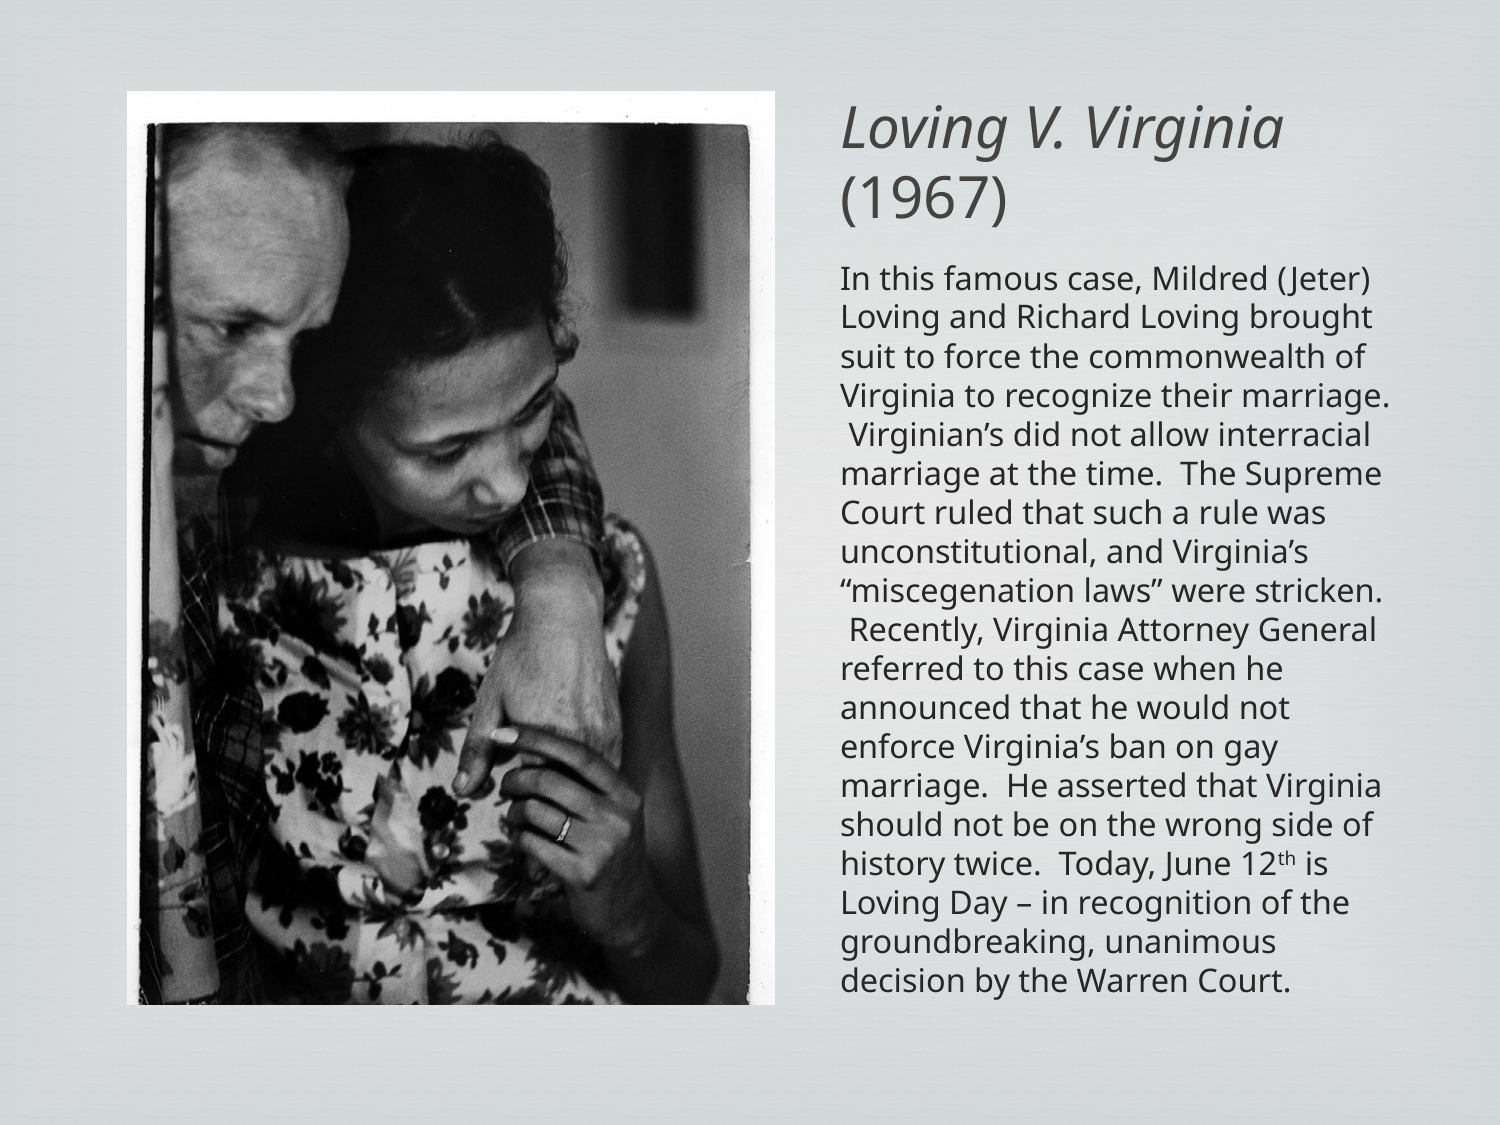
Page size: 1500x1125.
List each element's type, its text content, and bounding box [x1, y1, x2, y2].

list In this famous case, Mildred (Jeter) Loving and Richard Loving brought suit to force the commonwealth of Virginia to recognize their marriage. Virginian’s did not allow interracial marriage at the time. The Supreme Court ruled that such a rule was unconstitutional, and Virginia’s “miscegenation laws” were stricken. Recently, Virginia Attorney General referred to this case when he announced that he would not enforce Virginia’s ban on gay marriage. He asserted that Virginia should not be on the wrong side of history twice. Today, June 12th is Loving Day – in recognition of the groundbreaking, unanimous decision by the Warren Court. [825, 249, 1412, 1050]
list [127, 91, 776, 1006]
title Loving V. Virginia (1967) [825, 75, 1387, 238]
